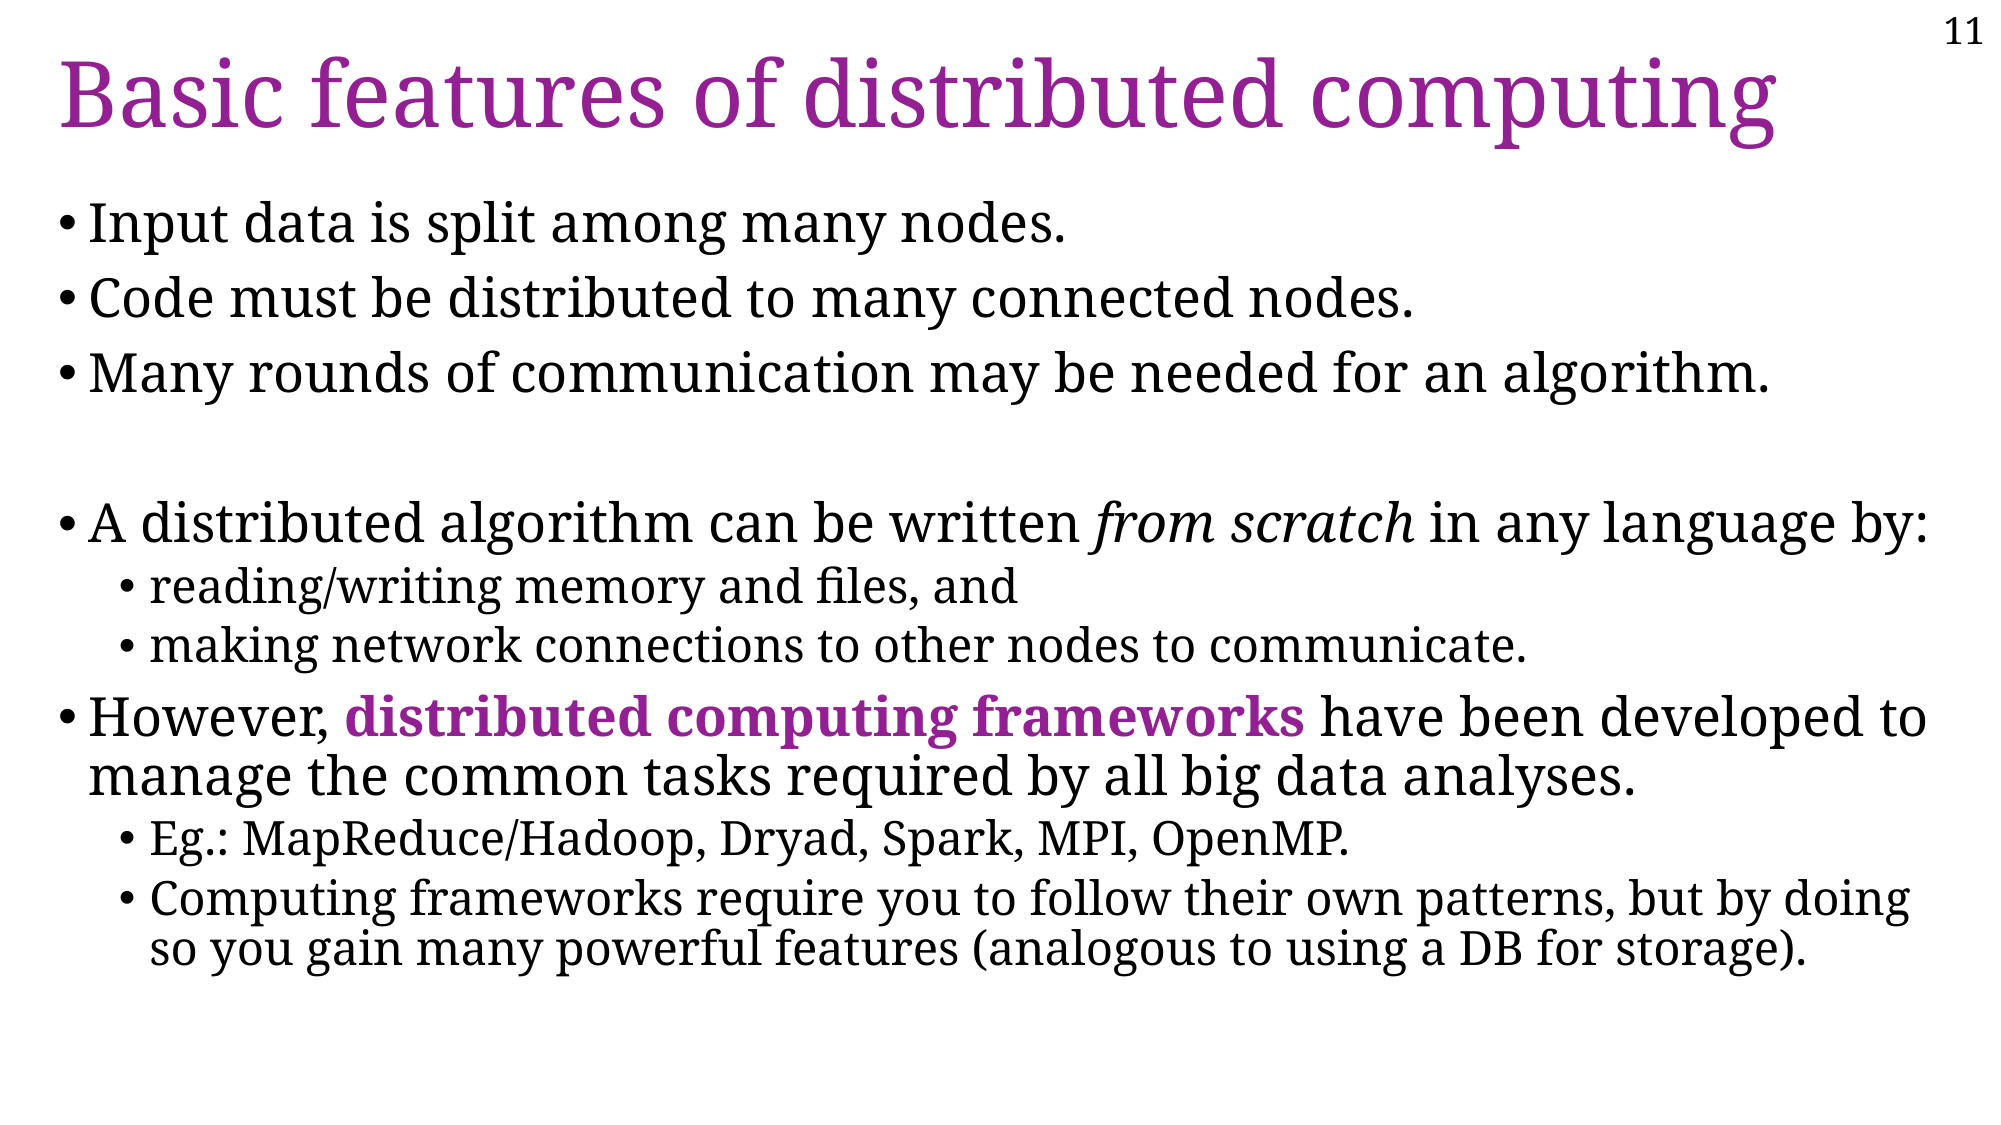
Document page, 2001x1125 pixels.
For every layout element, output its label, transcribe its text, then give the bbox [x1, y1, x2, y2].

list Input data is split among many nodes. Code must be distributed to many connected nodes. Many rounds of communication may be needed for an algorithm. A distributed algorithm can be written from scratch in any language by: reading/writing memory and files, and making network connections to other nodes to communicate. However, distributed computing frameworks have been developed to manage the common tasks required by all big data analyses. Eg.: MapReduce/Hadoop, Dryad, Spark, MPI, OpenMP. Computing frameworks require you to follow their own patterns, but by doing so you gain many powerful features (analogous to using a DB for storage). [43, 188, 1953, 1106]
title Basic features of distributed computing [43, 25, 1953, 171]
